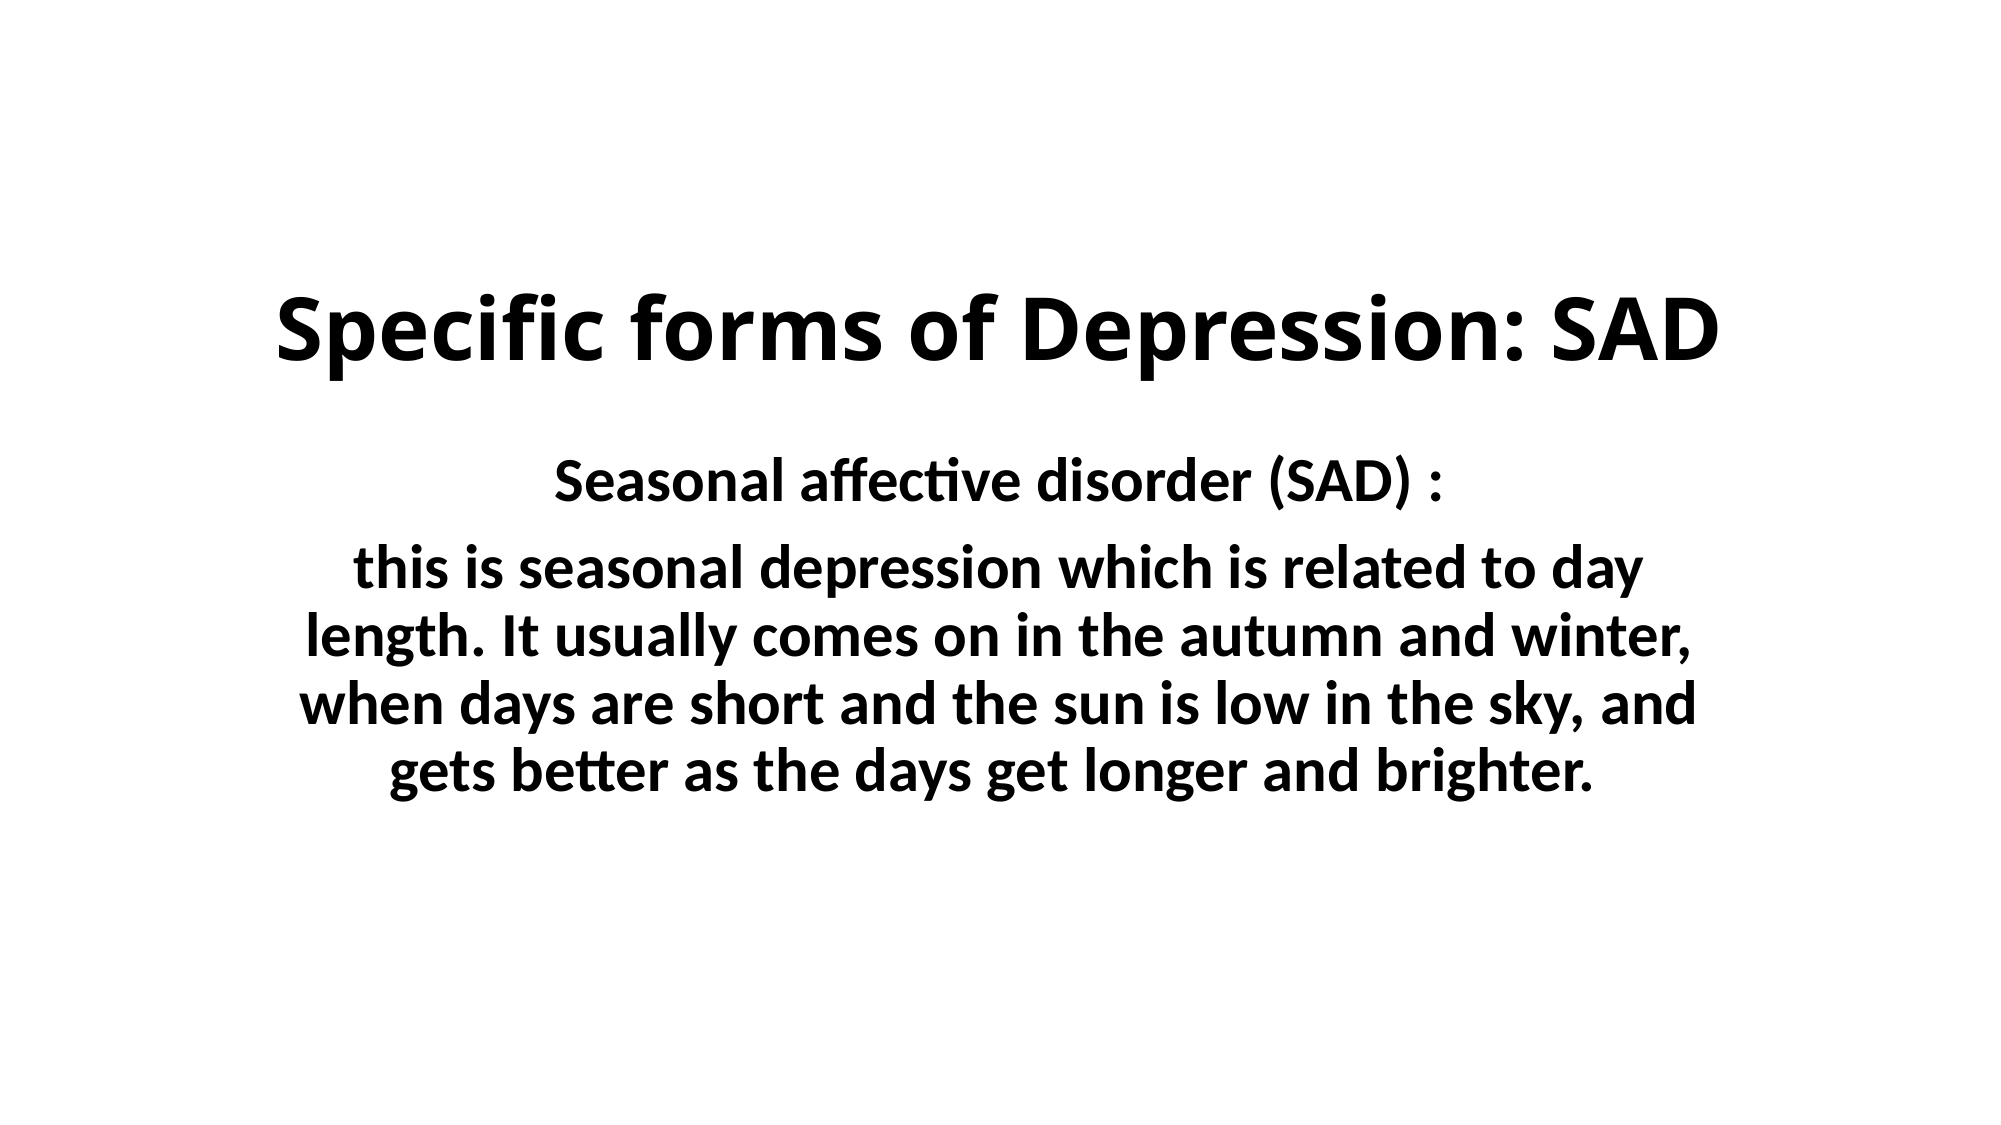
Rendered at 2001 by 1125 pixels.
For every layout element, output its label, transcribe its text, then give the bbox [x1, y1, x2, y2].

subtitle Seasonal affective disorder (SAD) : this is seasonal depression which is related to day length. It usually comes on in the autumn and winter, when days are short and the sun is low in the sky, and gets better as the days get longer and brighter. [249, 440, 1750, 863]
title Specific forms of Depression: SAD [249, 184, 1750, 387]
